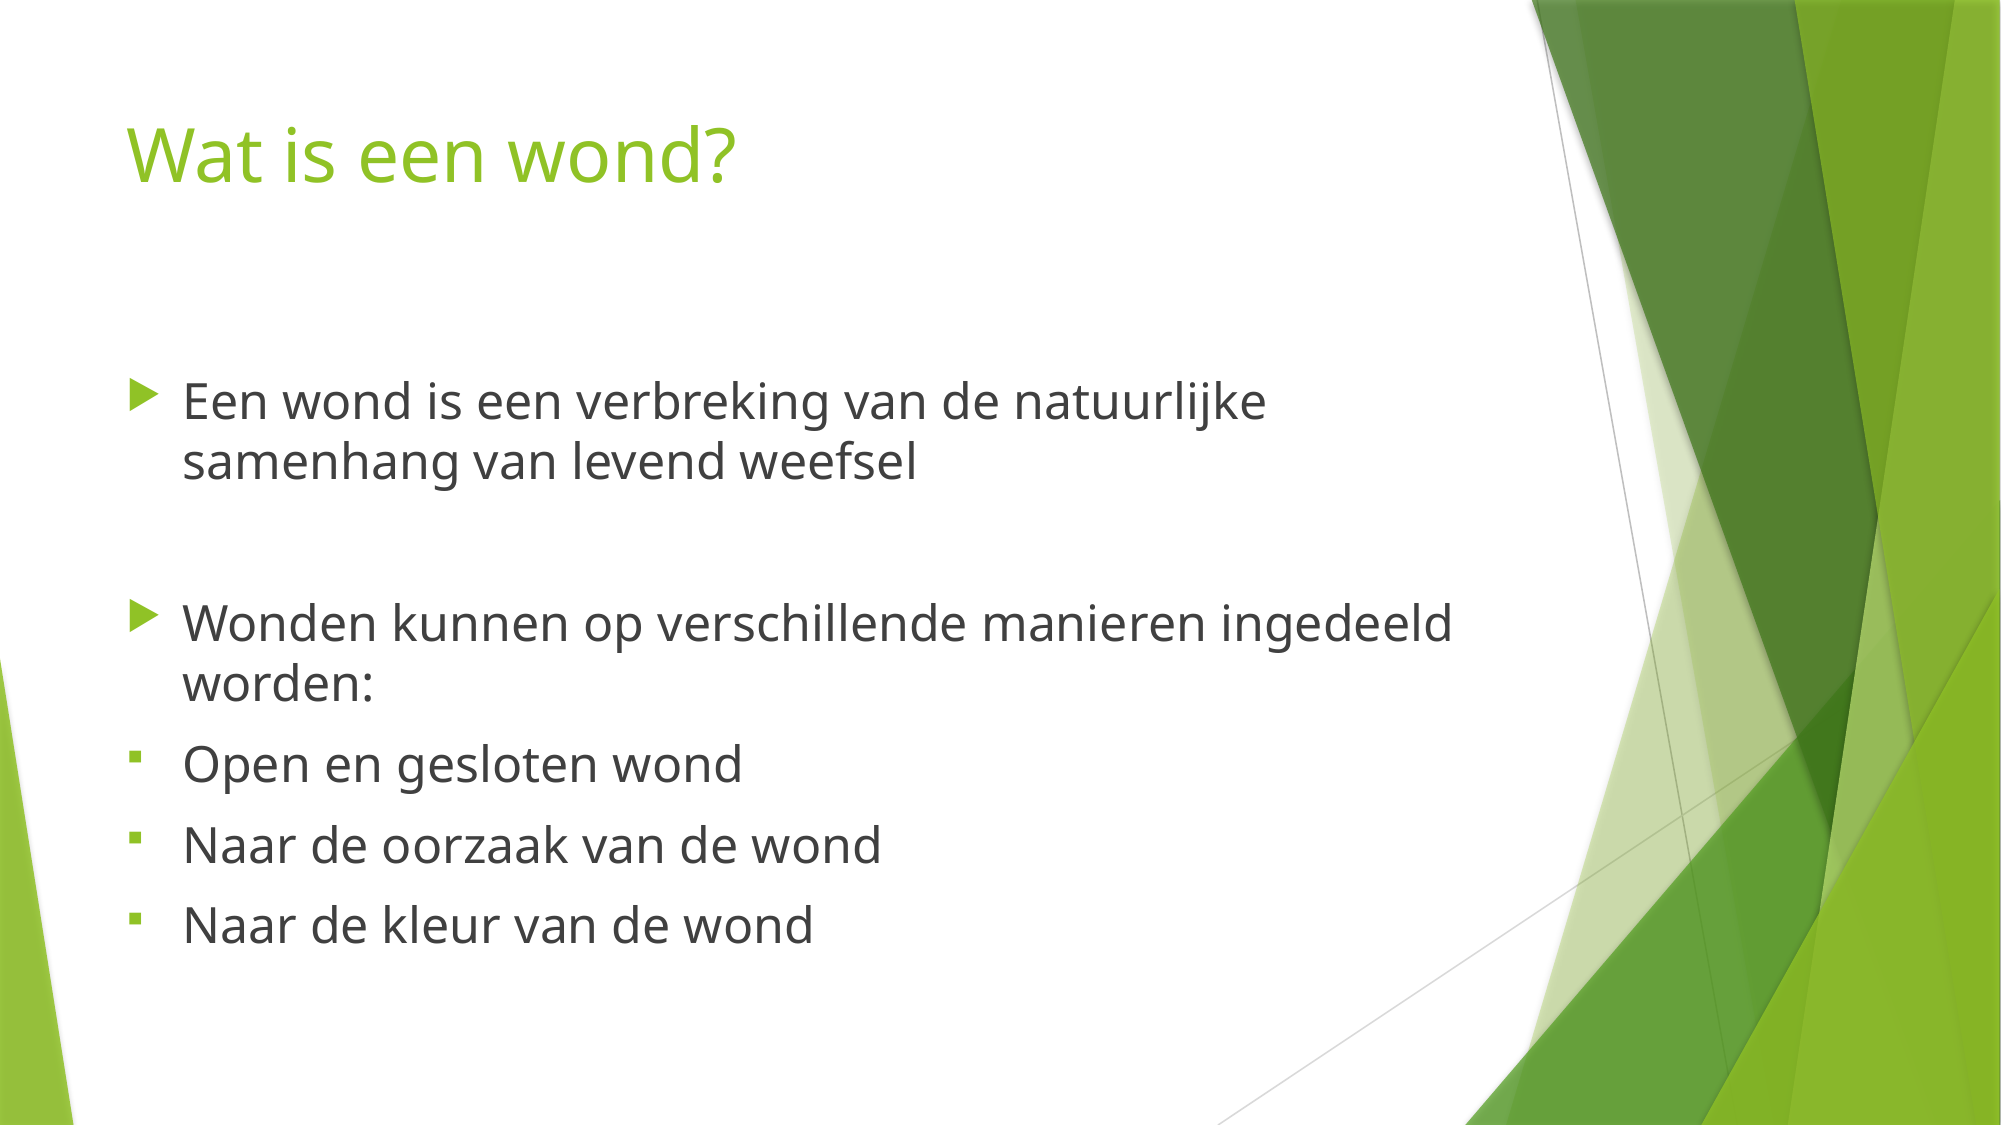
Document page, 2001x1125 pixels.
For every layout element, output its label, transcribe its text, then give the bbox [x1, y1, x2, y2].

list Een wond is een verbreking van de natuurlijke samenhang van levend weefsel Wonden kunnen op verschillende manieren ingedeeld worden: Open en gesloten wond Naar de oorzaak van de wond Naar de kleur van de wond [111, 362, 1522, 991]
title Wat is een wond? [111, 99, 1522, 223]
